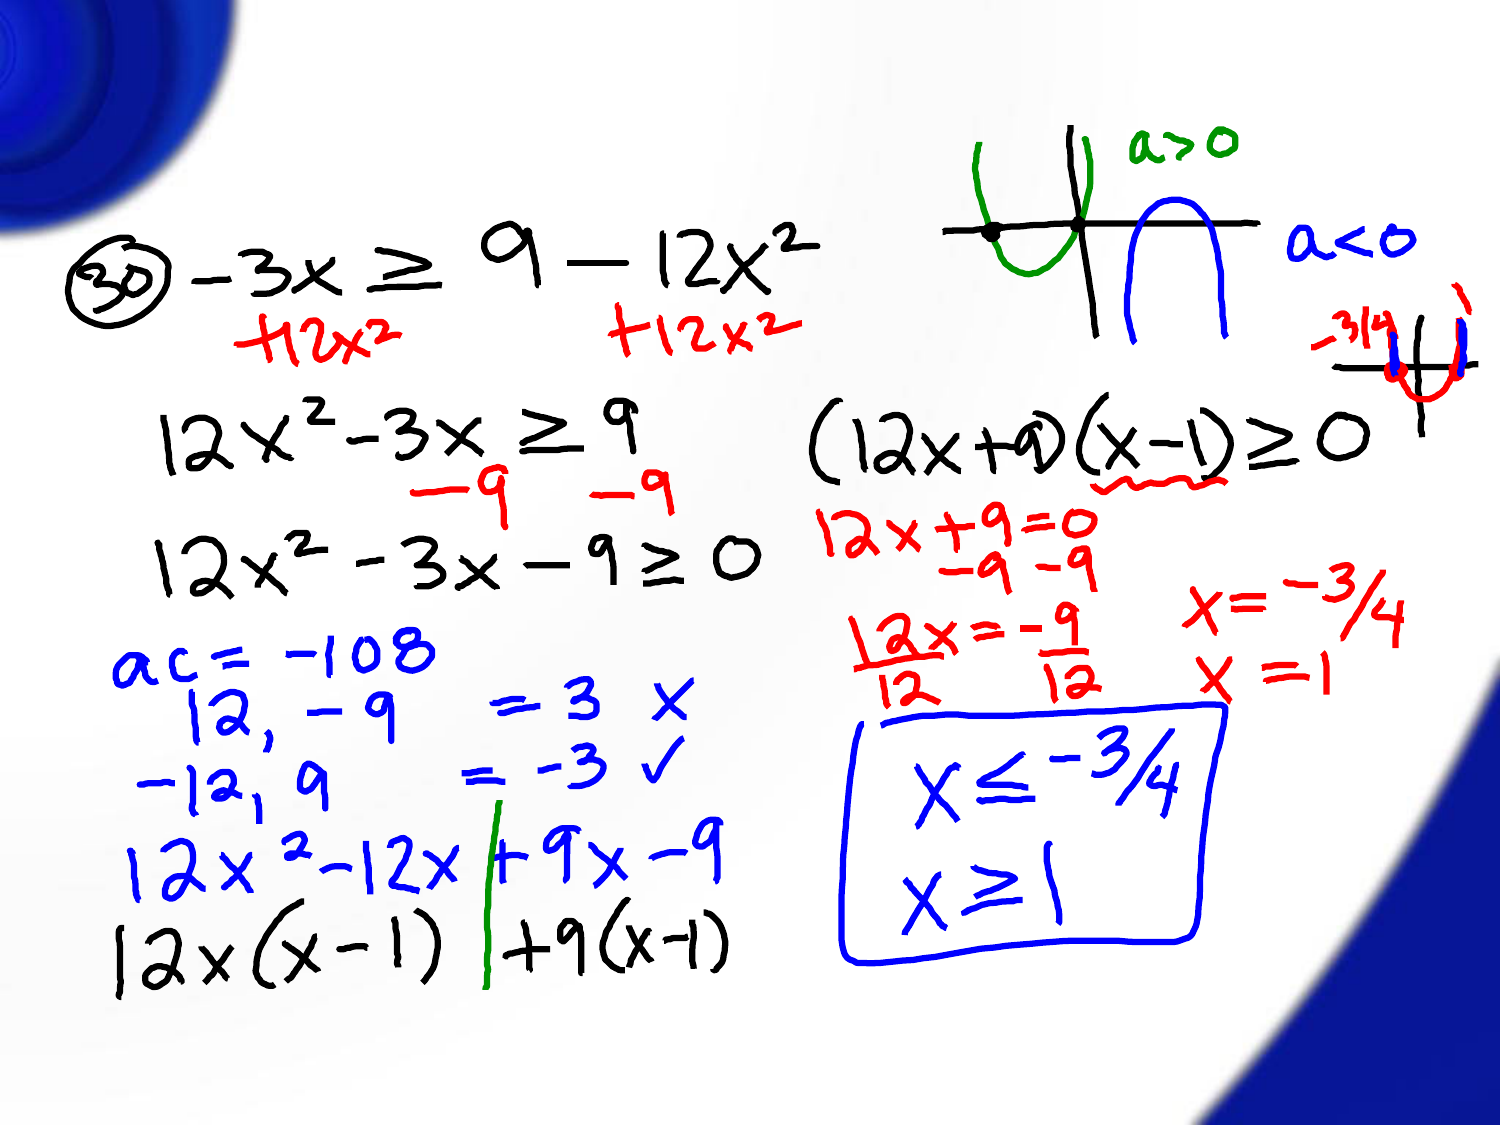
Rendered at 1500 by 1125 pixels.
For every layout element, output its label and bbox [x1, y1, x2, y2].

text_box [818, 511, 833, 555]
text_box [479, 466, 506, 528]
text_box [445, 419, 482, 455]
text_box [643, 737, 685, 782]
text_box [942, 637, 958, 655]
text_box [1107, 428, 1136, 468]
text_box [460, 557, 478, 573]
text_box [223, 854, 253, 889]
text_box [1285, 581, 1319, 586]
text_box [338, 945, 368, 950]
text_box [1386, 363, 1406, 381]
text_box [678, 231, 719, 285]
text_box [1027, 515, 1050, 520]
text_box [1072, 217, 1084, 230]
text_box [411, 488, 470, 495]
text_box [703, 911, 727, 971]
picture [0, 0, 1500, 1125]
text_box [738, 338, 753, 350]
text_box [907, 537, 921, 551]
text_box [1448, 364, 1463, 379]
text_box [942, 228, 984, 233]
text_box [193, 277, 232, 284]
text_box [617, 304, 624, 330]
text_box [643, 578, 684, 585]
text_box [1373, 599, 1398, 620]
text_box [658, 317, 673, 354]
text_box [462, 439, 483, 455]
text_box [940, 570, 974, 574]
text_box [144, 930, 183, 988]
text_box [240, 250, 290, 295]
text_box [1394, 317, 1461, 401]
text_box [628, 925, 640, 946]
text_box [424, 852, 443, 869]
text_box [1289, 227, 1336, 260]
text_box [389, 837, 420, 893]
text_box [272, 446, 293, 459]
text_box [499, 705, 541, 714]
text_box [483, 222, 540, 287]
text_box [242, 558, 264, 574]
text_box [188, 767, 197, 816]
text_box [729, 245, 745, 267]
text_box [643, 471, 674, 515]
text_box [725, 325, 736, 339]
text_box [979, 553, 1011, 594]
text_box [302, 319, 352, 361]
text_box [1126, 198, 1228, 344]
text_box [729, 324, 747, 353]
text_box [414, 909, 439, 984]
text_box [1092, 477, 1228, 493]
text_box [162, 414, 175, 476]
text_box [367, 693, 393, 742]
text_box [356, 558, 385, 565]
text_box [566, 678, 598, 718]
text_box [971, 623, 999, 630]
text_box [1045, 665, 1058, 703]
text_box [1204, 610, 1217, 634]
text_box [946, 513, 958, 551]
text_box [67, 236, 170, 327]
text_box [521, 411, 565, 444]
text_box [878, 615, 919, 656]
text_box [190, 691, 199, 744]
text_box [465, 779, 506, 783]
text_box [853, 654, 944, 671]
text_box [209, 771, 243, 800]
text_box [1337, 228, 1373, 256]
text_box [479, 574, 498, 590]
text_box [254, 794, 260, 824]
text_box [1333, 365, 1387, 370]
text_box [559, 920, 583, 974]
text_box [261, 315, 267, 338]
text_box [1249, 460, 1298, 468]
text_box [1068, 125, 1073, 140]
text_box [218, 967, 229, 980]
text_box [200, 946, 217, 966]
text_box [643, 544, 678, 573]
text_box [650, 851, 688, 860]
text_box [1209, 128, 1236, 156]
text_box [307, 260, 320, 276]
text_box [757, 314, 802, 334]
text_box [527, 953, 531, 971]
text_box [605, 400, 637, 453]
text_box [715, 537, 759, 579]
text_box [1080, 227, 1098, 338]
text_box [1384, 312, 1397, 339]
text_box [1131, 132, 1165, 162]
text_box [504, 948, 551, 957]
text_box [1067, 667, 1102, 697]
text_box [590, 536, 615, 585]
text_box [491, 698, 526, 704]
text_box [840, 703, 1227, 964]
text_box [522, 921, 530, 949]
text_box [265, 730, 272, 753]
text_box [213, 648, 243, 658]
text_box [117, 927, 125, 998]
text_box [138, 781, 175, 786]
text_box [1389, 327, 1393, 351]
text_box [183, 537, 233, 599]
text_box [691, 919, 695, 969]
text_box [774, 224, 819, 250]
text_box [1016, 423, 1036, 454]
text_box [1183, 592, 1221, 628]
text_box [983, 429, 997, 472]
text_box [925, 435, 960, 475]
text_box [1039, 650, 1089, 655]
text_box [501, 841, 505, 884]
text_box [1210, 222, 1259, 226]
text_box [1078, 394, 1109, 474]
text_box [504, 854, 529, 859]
text_box [376, 249, 430, 278]
text_box [1394, 600, 1402, 649]
text_box [238, 874, 252, 893]
text_box [293, 259, 336, 292]
text_box [612, 864, 627, 880]
text_box [1064, 509, 1096, 537]
text_box [354, 638, 379, 672]
text_box [257, 554, 277, 588]
text_box [286, 532, 329, 555]
text_box [1340, 569, 1384, 640]
text_box [397, 643, 433, 672]
text_box [1057, 603, 1077, 646]
text_box [221, 854, 238, 874]
text_box [1099, 424, 1120, 448]
text_box [875, 414, 915, 474]
text_box [285, 935, 317, 982]
text_box [926, 625, 942, 639]
text_box [1334, 312, 1357, 341]
text_box [694, 819, 722, 883]
text_box [679, 318, 716, 350]
text_box [114, 654, 159, 687]
text_box [744, 265, 770, 293]
text_box [1231, 595, 1267, 600]
text_box [524, 564, 570, 568]
text_box [183, 416, 232, 470]
text_box [443, 868, 456, 882]
text_box [656, 683, 671, 704]
text_box [304, 959, 319, 972]
text_box [588, 844, 610, 864]
text_box [304, 398, 336, 423]
text_box [283, 833, 312, 859]
text_box [1391, 333, 1398, 376]
text_box [990, 444, 1016, 449]
text_box [895, 672, 941, 704]
text_box [222, 662, 250, 668]
text_box [307, 710, 343, 714]
text_box [955, 525, 975, 529]
text_box [593, 847, 622, 887]
text_box [1214, 681, 1232, 703]
text_box [983, 224, 1003, 240]
text_box [1247, 419, 1291, 458]
text_box [1069, 547, 1096, 592]
text_box [283, 942, 303, 957]
text_box [1151, 442, 1183, 446]
text_box [537, 765, 562, 772]
text_box [930, 622, 955, 650]
text_box [393, 918, 400, 968]
text_box [601, 899, 630, 971]
text_box [1373, 314, 1390, 329]
text_box [974, 633, 1005, 641]
text_box [368, 283, 443, 291]
text_box [935, 526, 951, 531]
text_box [610, 324, 651, 337]
text_box [156, 542, 171, 596]
text_box [162, 840, 206, 900]
text_box [1418, 401, 1423, 438]
text_box [1192, 588, 1204, 608]
text_box [461, 769, 493, 775]
text_box [1202, 658, 1233, 692]
text_box [545, 827, 580, 883]
text_box [984, 504, 1010, 545]
text_box [897, 522, 916, 551]
text_box [242, 423, 270, 446]
text_box [622, 333, 630, 357]
text_box [210, 691, 250, 734]
text_box [265, 574, 288, 595]
text_box [641, 946, 653, 963]
text_box [569, 744, 605, 787]
text_box [1463, 363, 1479, 367]
text_box [1363, 306, 1369, 349]
text_box [653, 679, 694, 721]
text_box [833, 512, 879, 557]
text_box [1121, 448, 1139, 468]
text_box [354, 346, 371, 356]
text_box [974, 138, 1091, 275]
text_box [1197, 658, 1214, 680]
text_box [881, 674, 890, 708]
text_box [1382, 225, 1415, 256]
text_box [436, 421, 461, 439]
text_box [402, 537, 445, 588]
text_box [1261, 664, 1298, 669]
text_box [320, 865, 353, 873]
text_box [521, 447, 584, 453]
text_box [1459, 319, 1466, 375]
text_box [315, 273, 343, 294]
text_box [235, 324, 299, 365]
text_box [394, 629, 419, 648]
text_box [1200, 409, 1232, 481]
text_box [264, 416, 289, 458]
text_box [386, 409, 427, 459]
text_box [921, 435, 941, 457]
text_box [1311, 336, 1336, 349]
text_box [366, 321, 402, 343]
text_box [590, 492, 635, 498]
text_box [171, 650, 198, 680]
text_box [348, 437, 379, 443]
text_box [299, 762, 327, 810]
text_box [670, 702, 687, 718]
text_box [1165, 134, 1192, 159]
text_box [628, 930, 651, 968]
text_box [1318, 414, 1368, 460]
text_box [886, 522, 906, 537]
text_box [344, 331, 362, 363]
text_box [1023, 525, 1056, 532]
text_box [1321, 651, 1328, 695]
text_box [1453, 283, 1472, 313]
text_box [664, 935, 689, 942]
text_box [1084, 222, 1139, 229]
text_box [1265, 675, 1310, 682]
text_box [940, 455, 961, 472]
text_box [811, 400, 841, 484]
text_box [327, 635, 332, 676]
text_box [1036, 565, 1061, 569]
text_box [365, 840, 371, 895]
text_box [456, 556, 497, 589]
text_box [129, 850, 140, 901]
text_box [254, 900, 305, 987]
text_box [1189, 420, 1203, 465]
text_box [1034, 412, 1063, 472]
text_box [850, 617, 869, 664]
text_box [722, 244, 768, 292]
text_box [854, 419, 867, 471]
text_box [203, 945, 233, 984]
text_box [662, 232, 669, 287]
text_box [484, 800, 501, 990]
text_box [1324, 564, 1353, 601]
text_box [428, 847, 459, 889]
